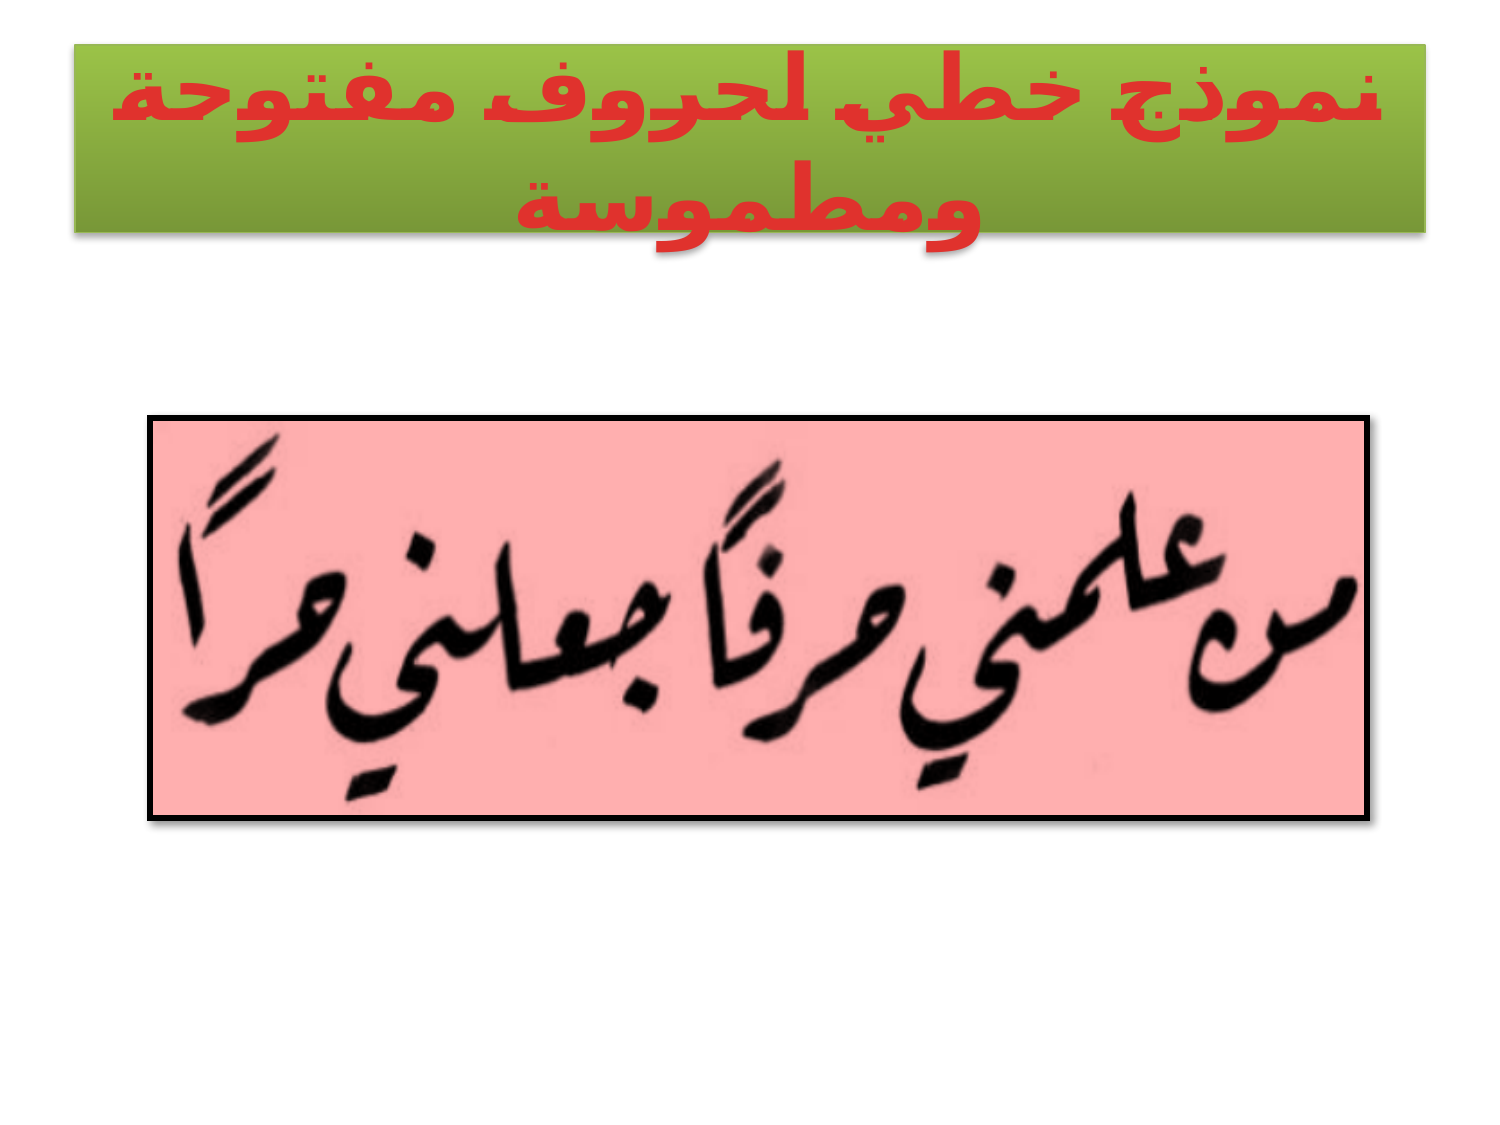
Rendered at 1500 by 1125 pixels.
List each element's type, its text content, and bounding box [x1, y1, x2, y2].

title نموذج خطي لحروف مفتوحة ومطموسة [74, 44, 1426, 233]
picture [152, 420, 1365, 816]
